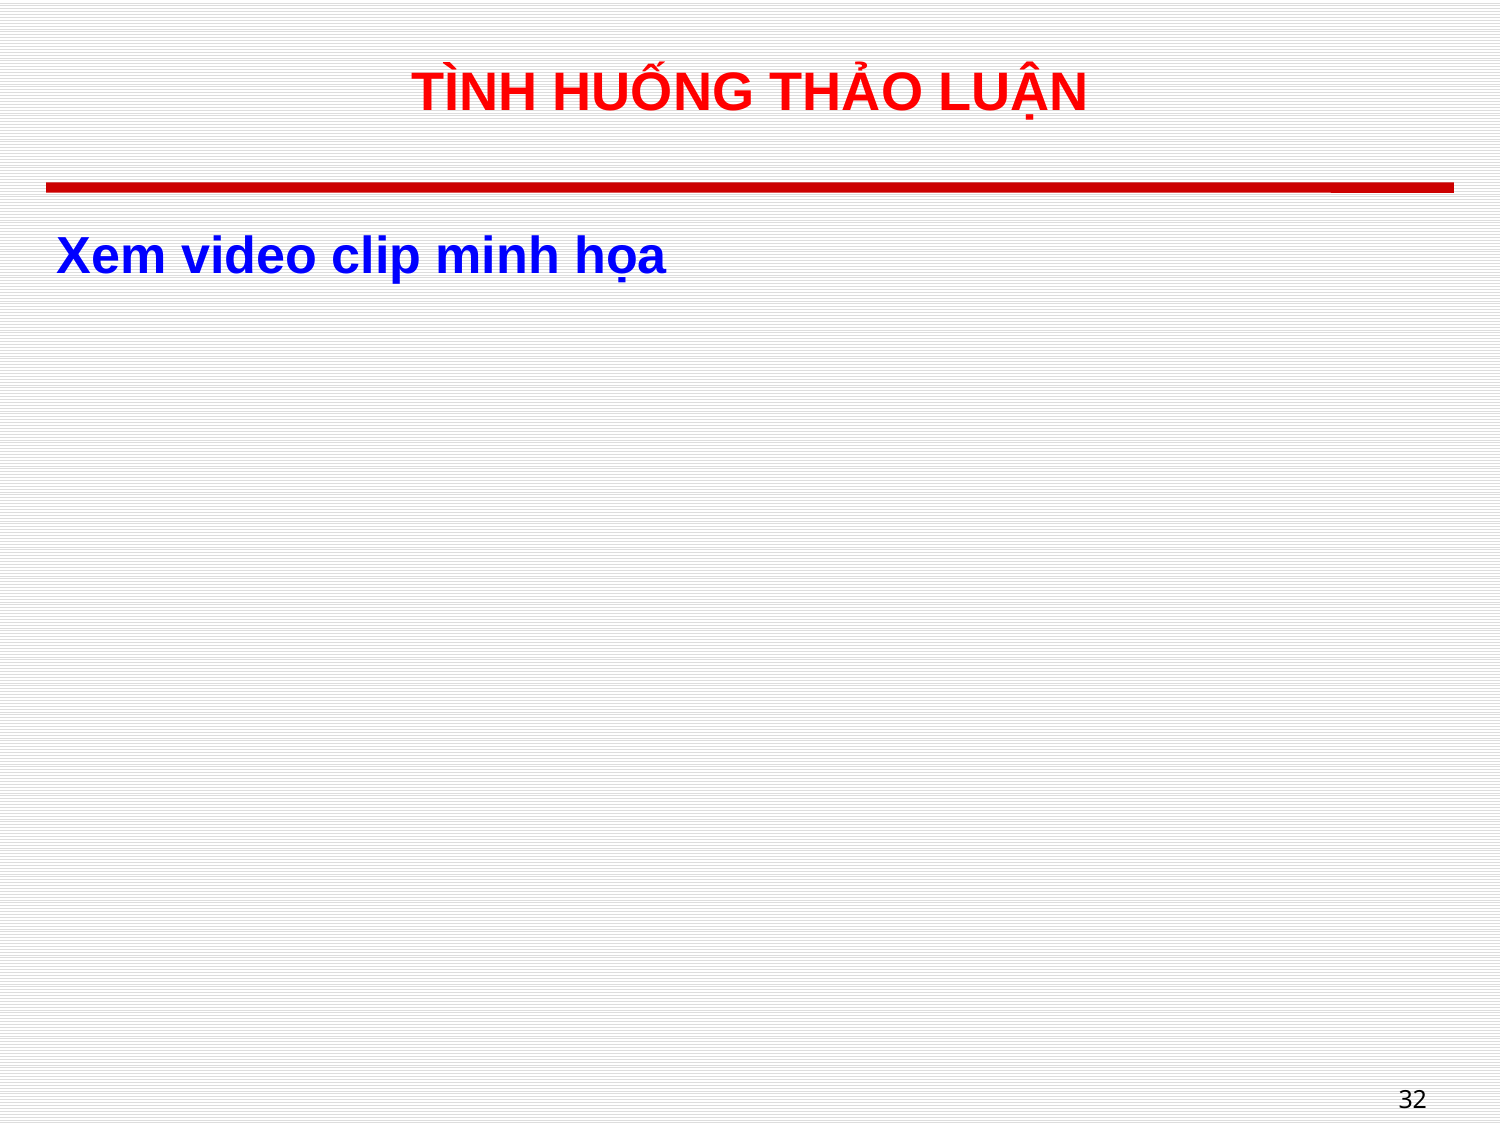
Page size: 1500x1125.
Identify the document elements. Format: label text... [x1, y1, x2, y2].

title TÌNH HUỐNG THẢO LUẬN [38, 24, 1463, 150]
text_box Xem video clip minh họa [23, 199, 1477, 1088]
